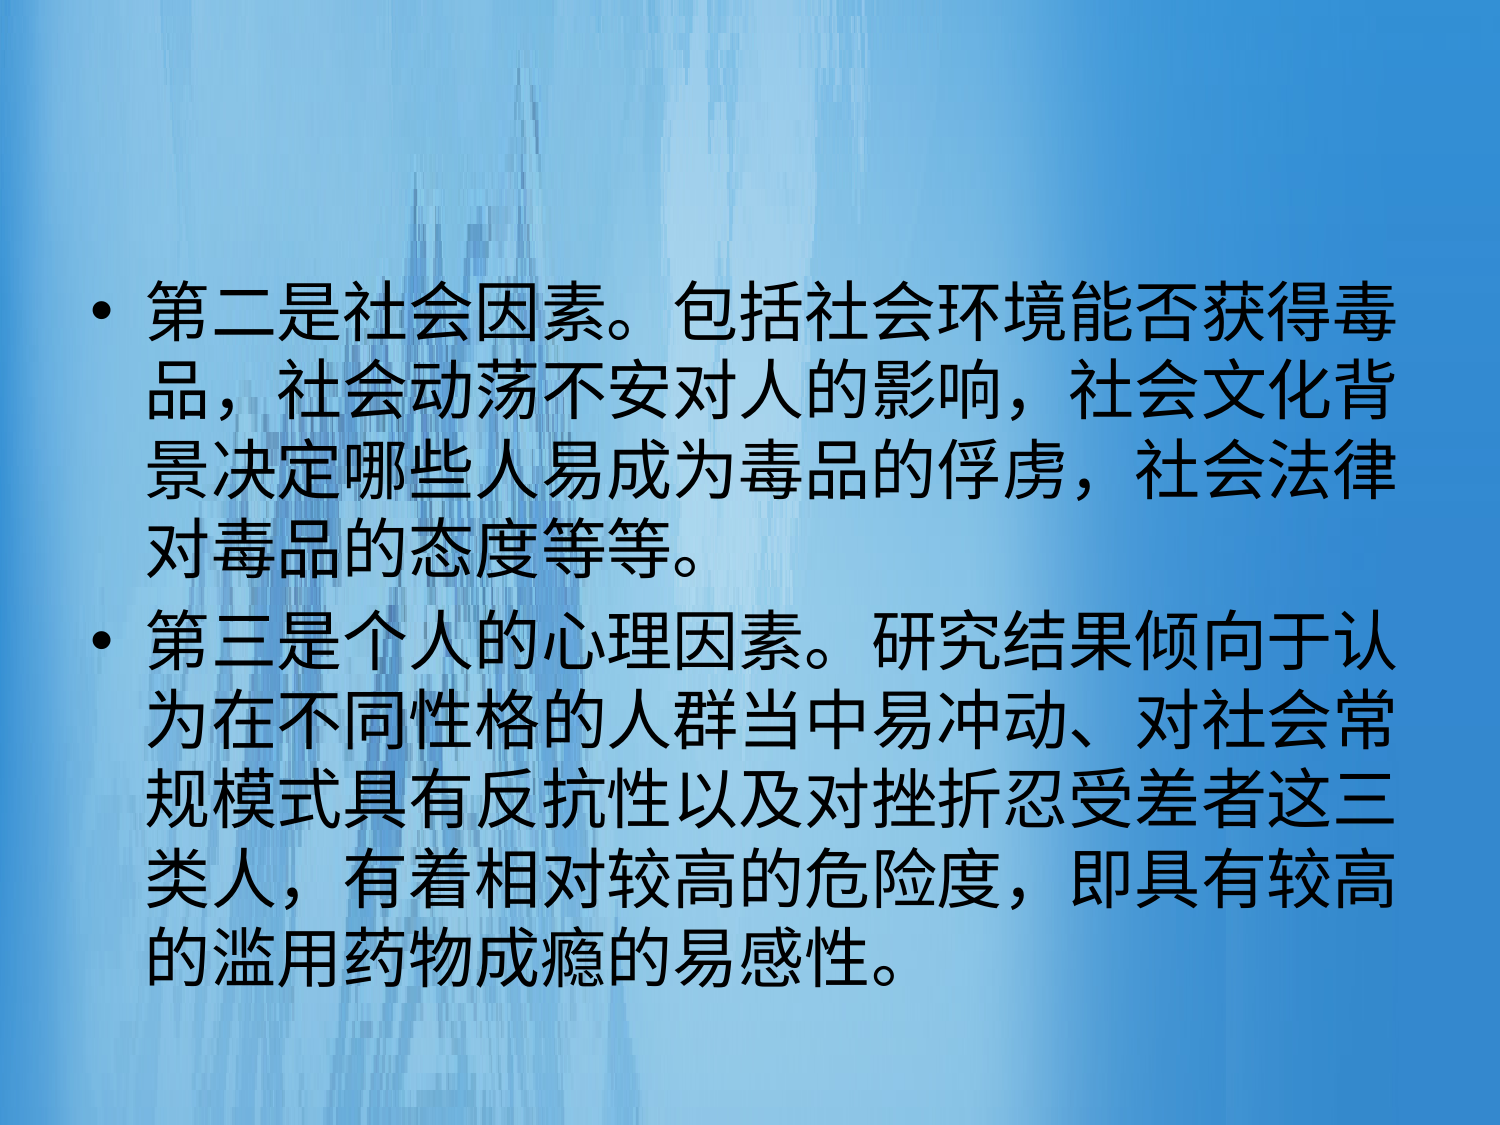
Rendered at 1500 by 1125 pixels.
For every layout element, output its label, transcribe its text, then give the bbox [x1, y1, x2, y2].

picture [0, 0, 1500, 1125]
list 第二是社会因素。包括社会环境能否获得毒品，社会动荡不安对人的影响，社会文化背景决定哪些人易成为毒品的俘虏，社会法律对毒品的态度等等。 第三是个人的心理因素。研究结果倾向于认为在不同性格的人群当中易冲动、对社会常规模式具有反抗性以及对挫折忍受差者这三类人，有着相对较高的危险度，即具有较高的滥用药物成瘾的易感性。 [75, 262, 1425, 1005]
